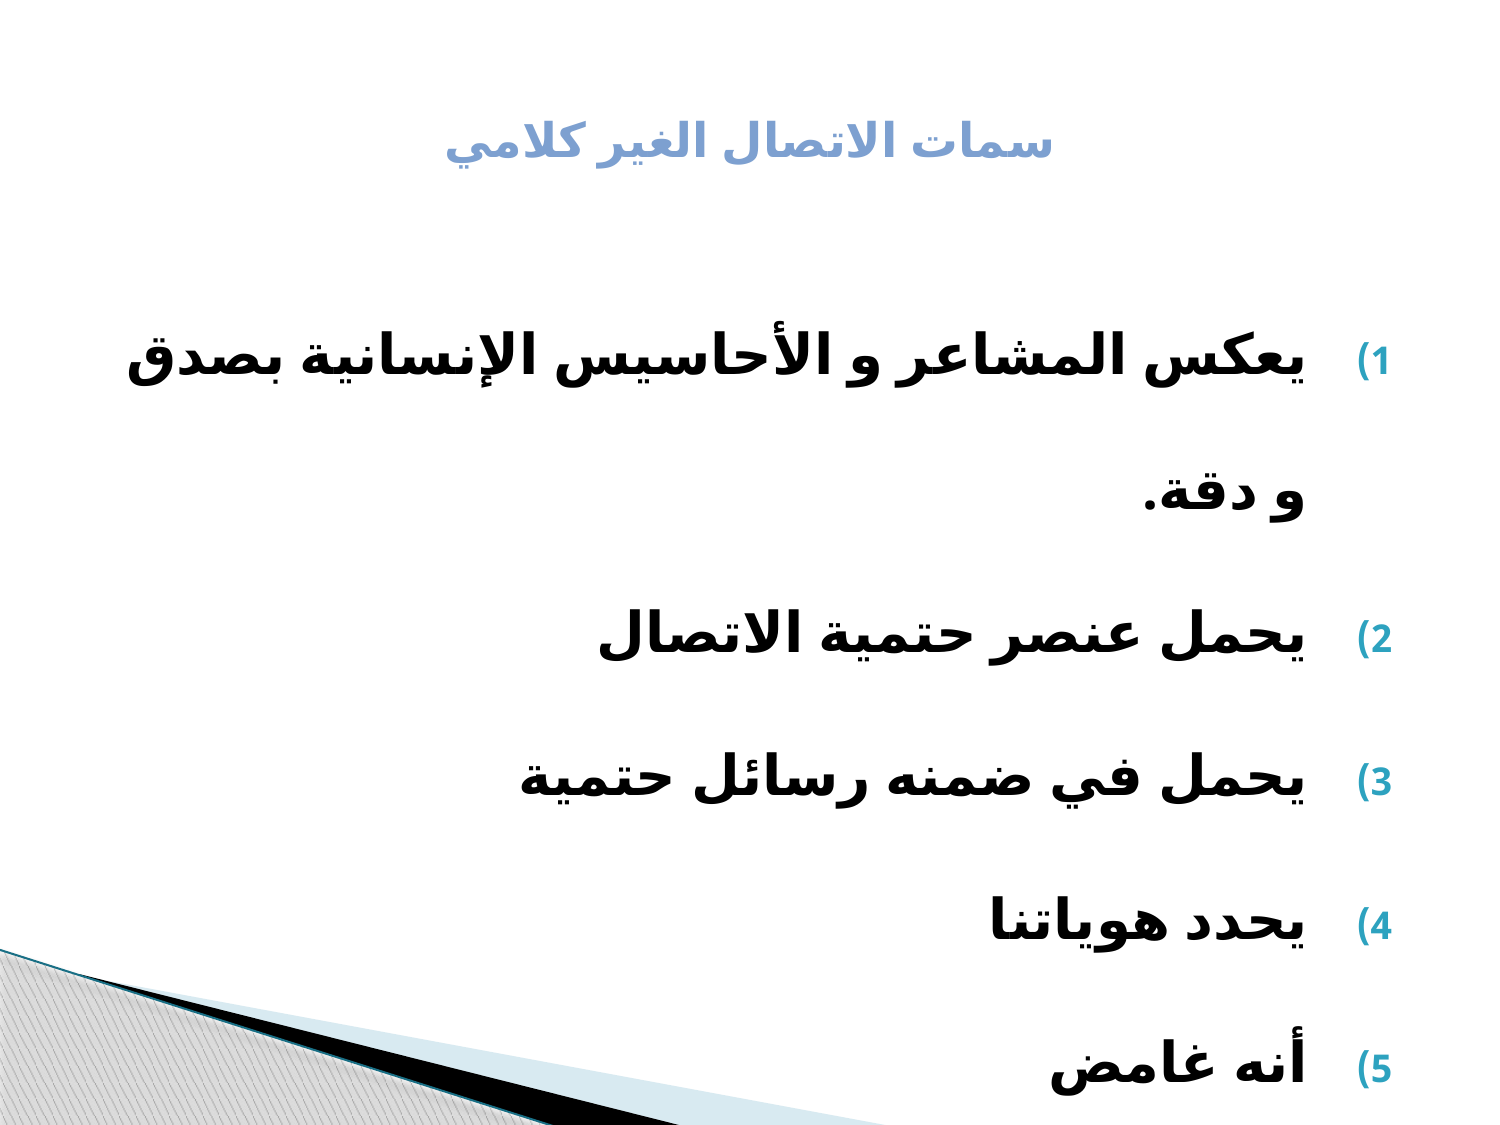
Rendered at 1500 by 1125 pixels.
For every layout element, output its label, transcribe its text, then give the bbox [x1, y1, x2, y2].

title سمات الاتصال الغير كلامي [75, 45, 1425, 233]
list يعكس المشاعر و الأحاسيس الإنسانية بصدق و دقة. يحمل عنصر حتمية الاتصال يحمل في ضمنه رسائل حتمية يحدد هوياتنا أنه غامض [75, 243, 1425, 986]
